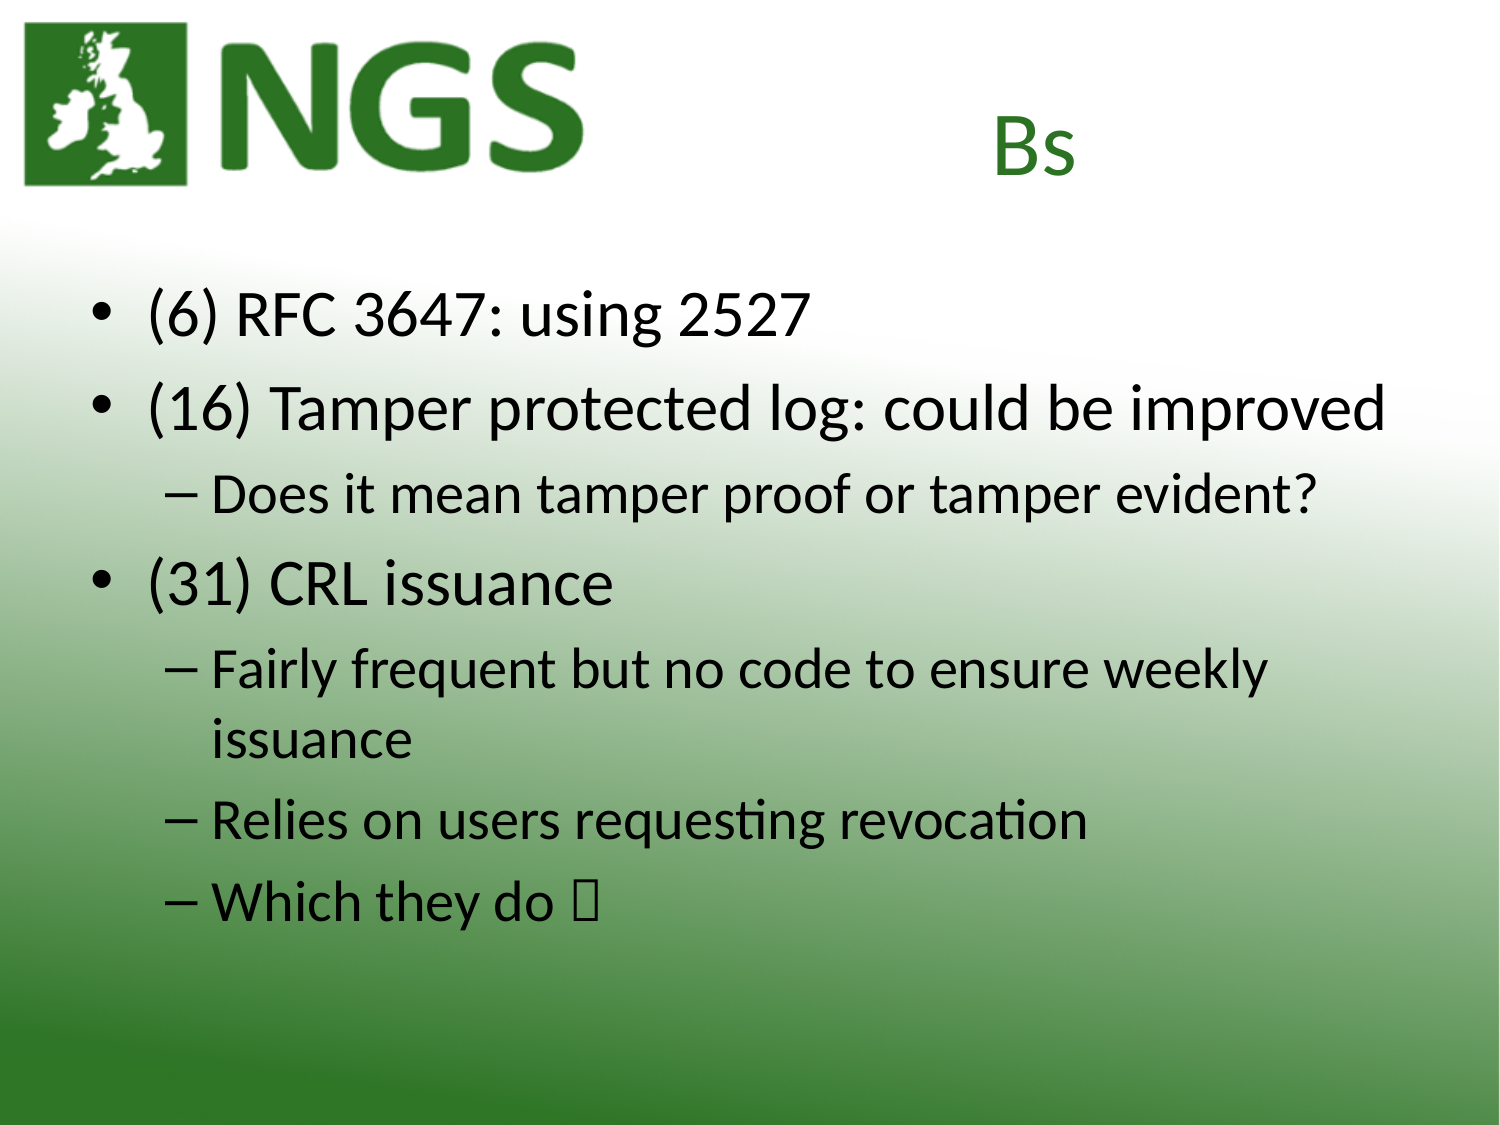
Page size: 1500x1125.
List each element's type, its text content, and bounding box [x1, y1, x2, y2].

title Bs [644, 45, 1425, 233]
picture [0, 0, 1500, 1125]
list (6) RFC 3647: using 2527 (16) Tamper protected log: could be improved Does it mean tamper proof or tamper evident? (31) CRL issuance Fairly frequent but no code to ensure weekly issuance Relies on users requesting revocation Which they do  [75, 262, 1425, 1005]
